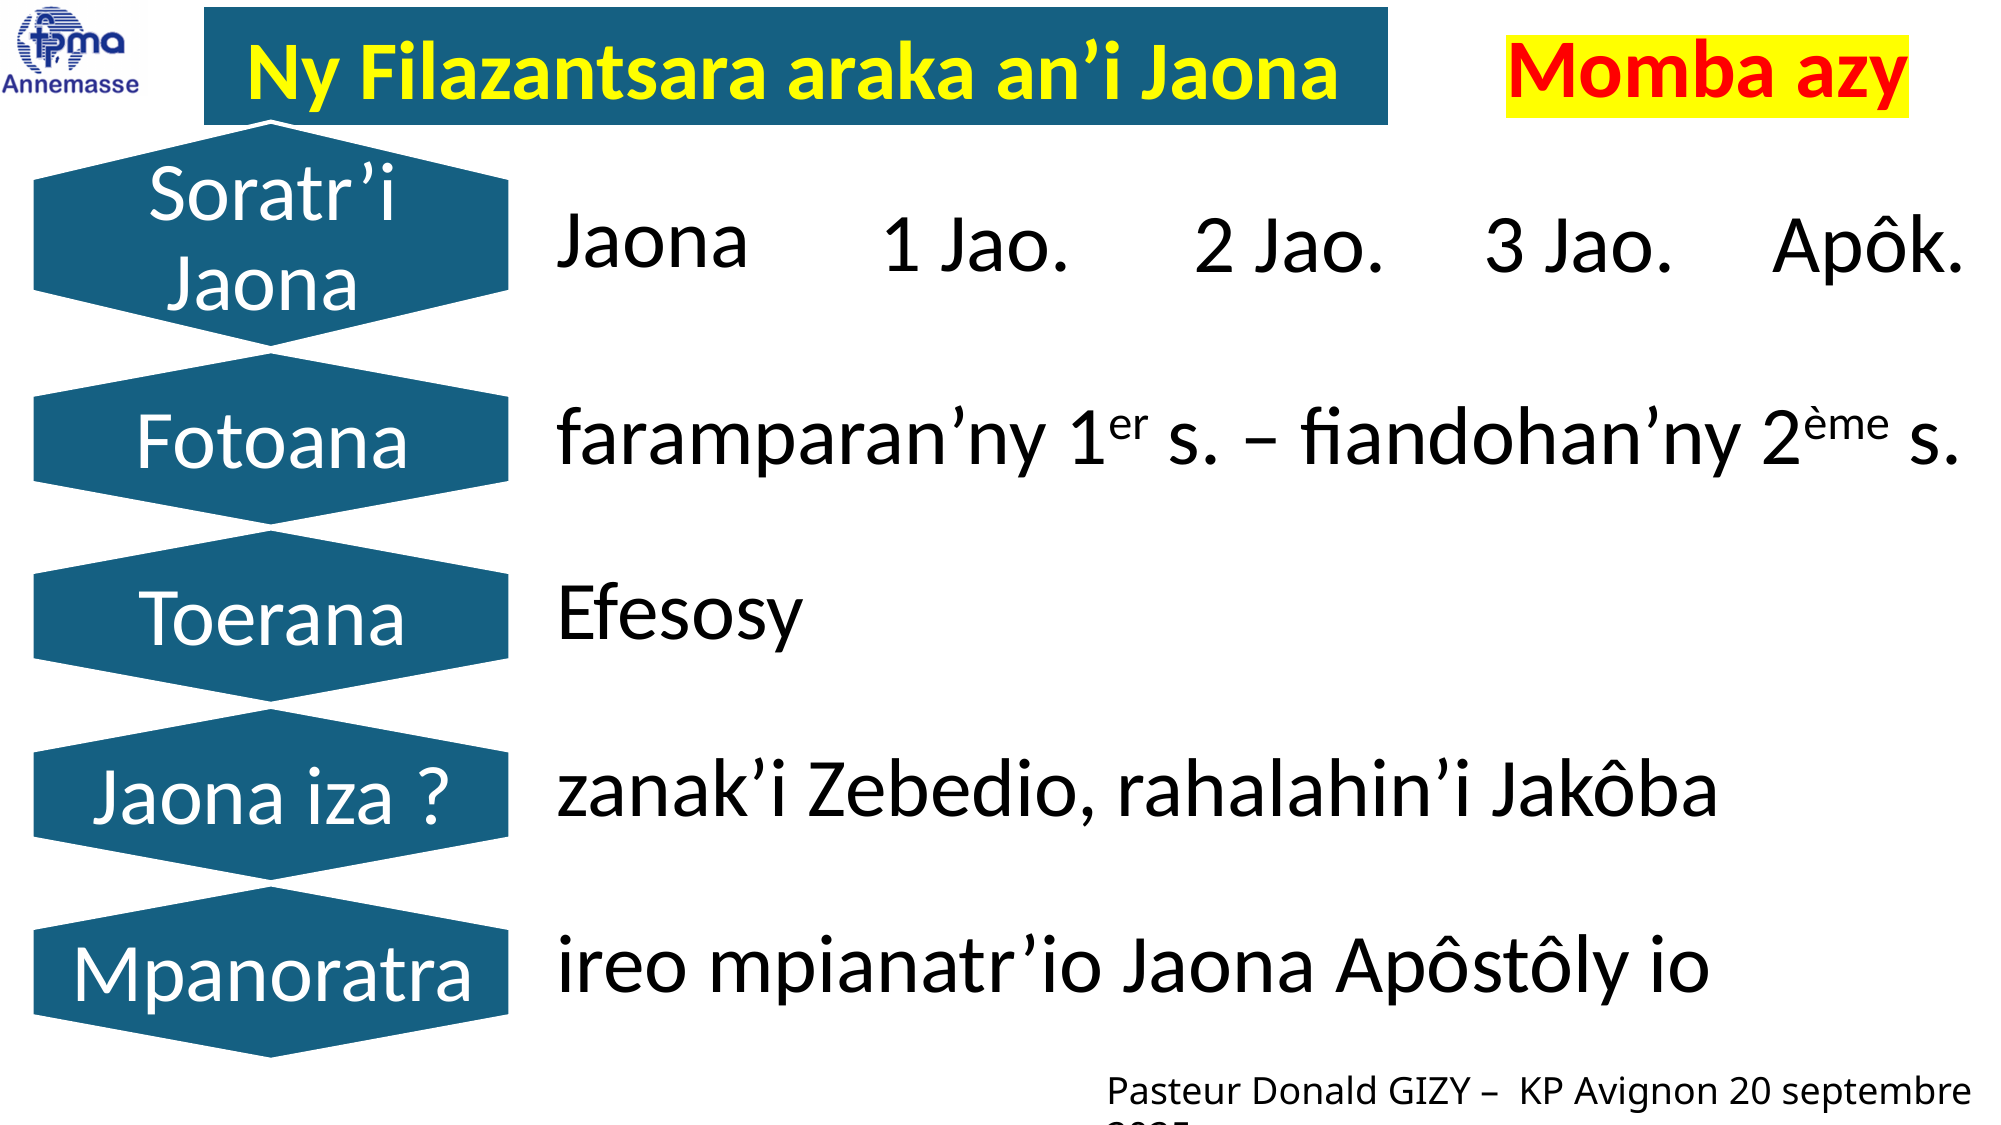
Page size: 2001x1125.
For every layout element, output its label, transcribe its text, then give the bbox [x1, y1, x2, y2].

text_box Momba azy [1491, 6, 1938, 122]
text_box ireo mpianatr’io Jaona Apôstôly io [541, 901, 1741, 1017]
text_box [30, 883, 511, 1061]
picture [0, 0, 149, 96]
text_box 3 Jao. [1468, 182, 1696, 297]
text_box 2 Jao. [1179, 182, 1407, 297]
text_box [30, 706, 511, 883]
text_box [30, 527, 511, 705]
text_box Pasteur Donald GIZY – KP Avignon 20 septembre 2025 [1091, 1059, 2000, 1125]
text_box 1 Jao. [864, 180, 1092, 295]
text_box zanak’i Zebedio, rahalahin’i Jakôba [541, 725, 1741, 841]
text_box Jaona [541, 176, 769, 292]
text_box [30, 121, 511, 349]
text_box Efesosy [541, 549, 830, 665]
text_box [153, 4, 1390, 128]
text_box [30, 350, 511, 527]
text_box Apôk. [1757, 182, 1985, 297]
text_box faramparan’ny 1er s. – fiandohan’ny 2ème s. [541, 373, 2000, 489]
